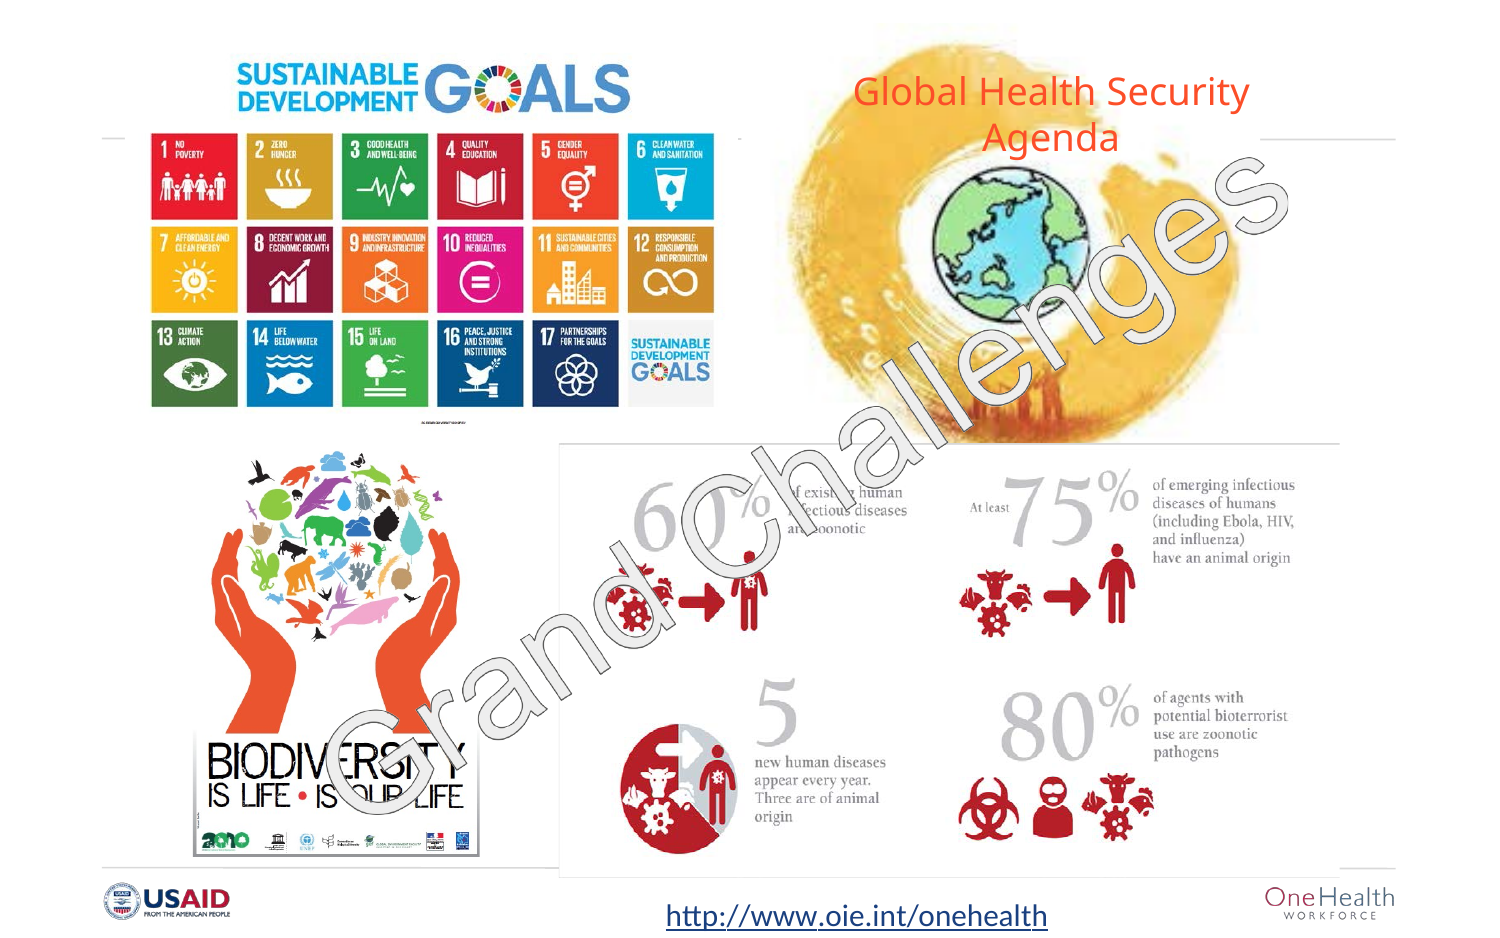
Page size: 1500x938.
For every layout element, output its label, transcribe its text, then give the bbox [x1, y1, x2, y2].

text_box [558, 443, 1340, 878]
text_box [192, 421, 480, 857]
picture [85, 870, 248, 934]
text_box [325, 157, 1289, 815]
text_box http://www.oie.int/onehealth [663, 895, 1052, 933]
text_box [124, 0, 738, 474]
picture [1253, 874, 1406, 931]
title Global Health Security Agenda [738, 1, 1313, 192]
